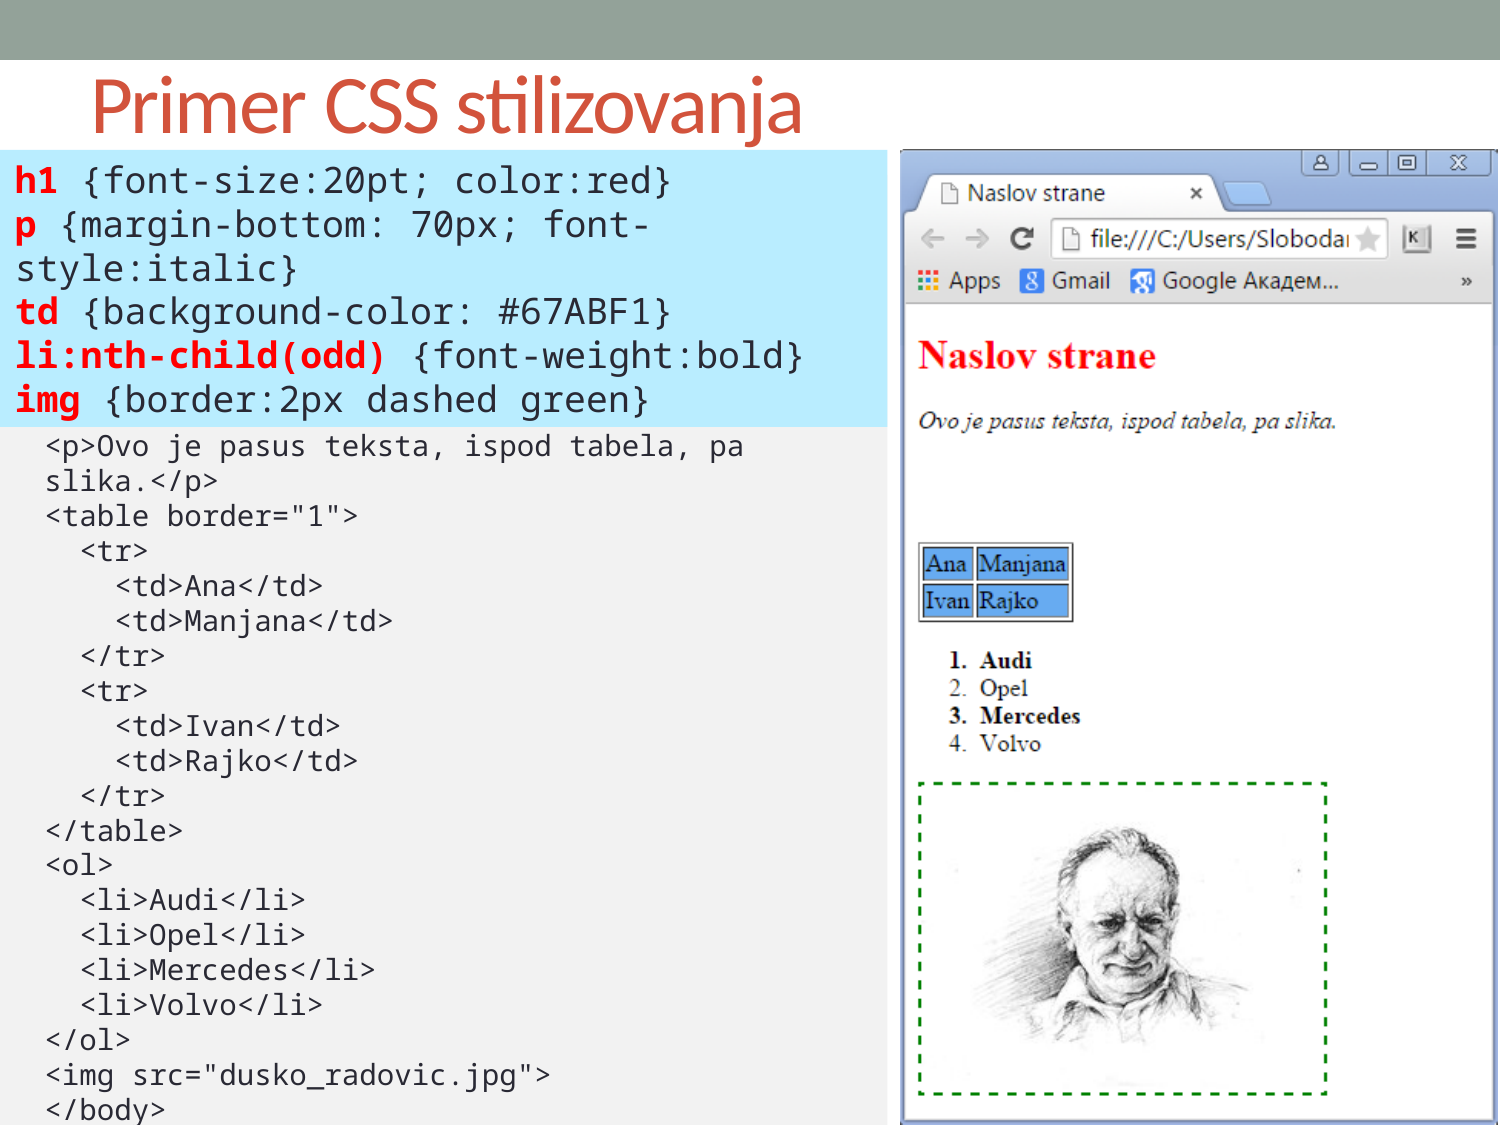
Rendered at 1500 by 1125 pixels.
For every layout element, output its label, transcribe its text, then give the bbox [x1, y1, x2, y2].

text_box h1 {font-size:20pt; color:red} p {margin-bottom: 70px; font-style:italic} td {background-color: #67ABF1} li:nth-child(odd) {font-weight:bold} img {border:2px dashed green} [0, 149, 888, 427]
list <!DOCTYPE html> <html> <head> <title>Naslov strane</title> </head> <body> <h1>Naslov strane</h1> <p>Ovo je pasus teksta, ispod tabela, pa slika.</p> <table border="1"> <tr> <td>Ana</td> <td>Manjana</td> </tr> <tr> <td>Ivan</td> <td>Rajko</td> </tr> </table> <ol> <li>Audi</li> <li>Opel</li> <li>Mercedes</li> <li>Volvo</li> </ol> <img src="dusko_radovic.jpg"> </body> </html> [0, 427, 888, 1125]
title Primer CSS stilizovanja [75, 24, 1425, 175]
picture [899, 149, 1498, 1125]
